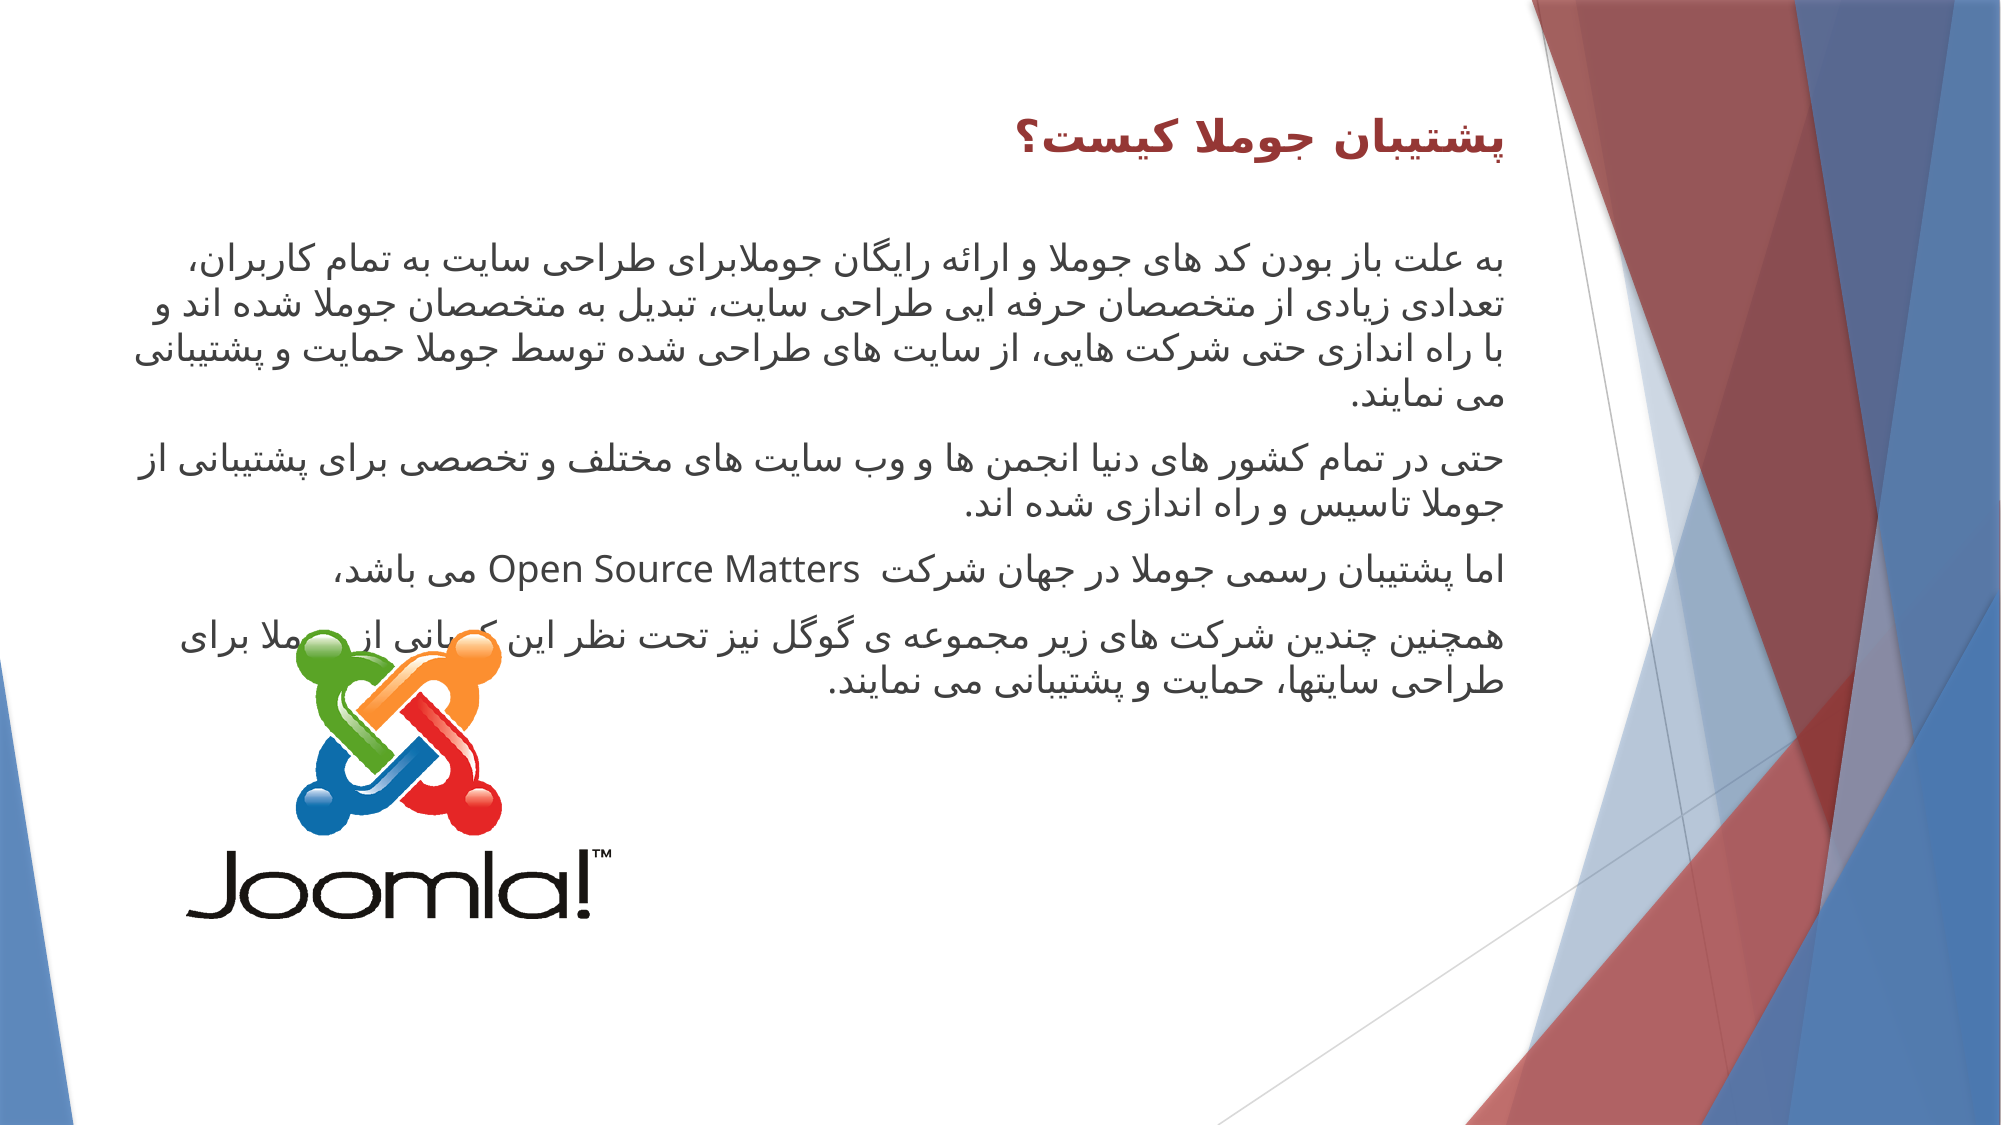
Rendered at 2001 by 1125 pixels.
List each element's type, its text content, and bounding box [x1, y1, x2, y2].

list به علت باز بودن کد های جوملا و ارائه رایگان جوملابرای طراحی سایت به تمام کاربران، تعدادی زیادی از متخصصان حرفه ایی طراحی سایت، تبدیل به متخصصان جوملا شده اند و با راه اندازی حتی شرکت هایی، از سایت های طراحی شده توسط جوملا حمایت و پشتیبانی می نمایند. حتی در تمام کشور های دنیا انجمن ها و وب سایت های مختلف و تخصصی برای پشتیبانی از جوملا تاسیس و راه اندازی شده اند. اما پشتیبان رسمی جوملا در جهان شرکت Open Source Matters می باشد، همچنین چندین شرکت های زیر مجموعه ی گوگل نیز تحت نظر این کمپانی از جوملا برای طراحی سایتها، حمایت و پشتیبانی می نمایند. [111, 226, 1522, 992]
title پشتیبان جوملا کیست؟ [111, 99, 1522, 224]
picture [185, 626, 612, 919]
